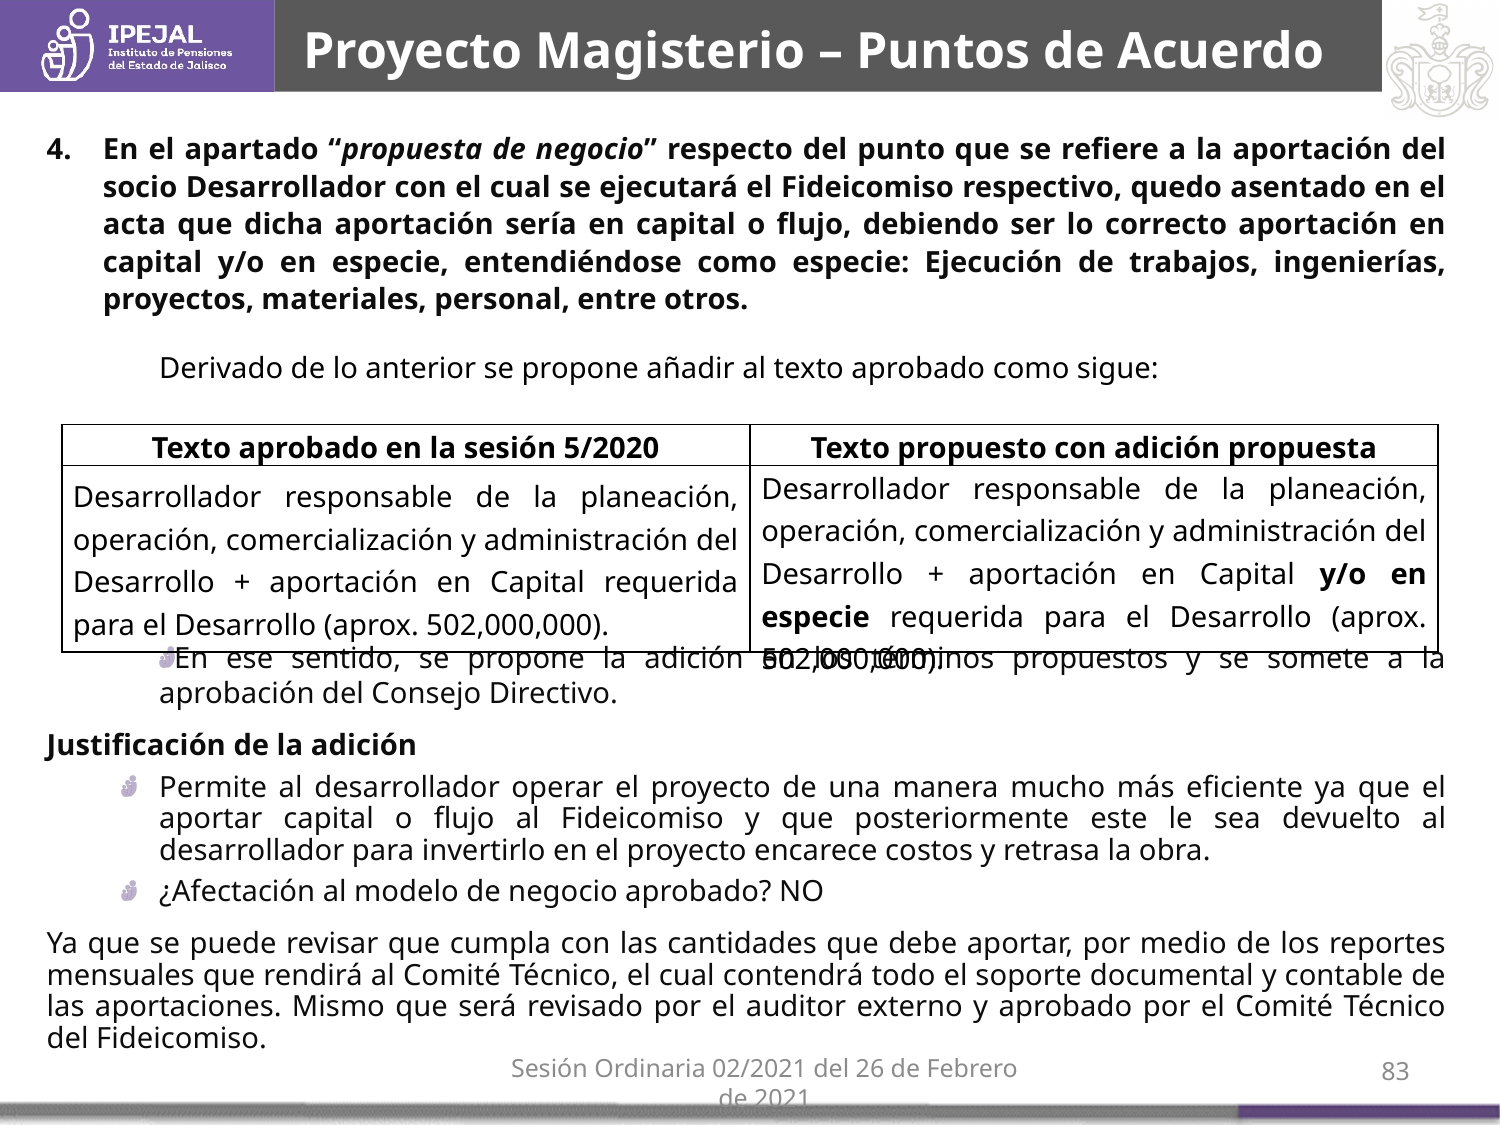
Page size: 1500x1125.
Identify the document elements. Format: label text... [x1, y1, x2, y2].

picture [121, 775, 137, 797]
picture [121, 880, 137, 901]
list Proyecto Magisterio – Puntos de Acuerdo [288, 17, 1463, 87]
picture [0, 1096, 1500, 1125]
table_header Texto aprobado en la sesión 5/2020 [63, 425, 749, 465]
picture [159, 653, 175, 668]
picture [0, 0, 275, 92]
slide_number 82 [1074, 1063, 1425, 1103]
table_header Texto propuesto con adición propuesta [751, 425, 1437, 465]
list En el apartado “propuesta de negocio” respecto del punto que se refiere a la aportación del socio Desarrollador con el cual se ejecutará el Fideicomiso respectivo, quedo asentado en el acta que dicha aportación sería en capital o flujo, debiendo ser lo correcto aportación en capital y/o en especie, entendiéndose como especie: Ejecución de trabajos, ingenierías, proyectos, materiales, personal, entre otros. Derivado de lo anterior se propone añadir al texto aprobado como sigue: En ese sentido, se propone la adición en los términos propuestos y se somete a la aprobación del Consejo Directivo. Justificación de la adición Permite al desarrollador operar el proyecto de una manera mucho más eficiente ya que el aportar capital o flujo al Fideicomiso y que posteriormente este le sea devuelto al desarrollador para invertirlo en el proyecto encarece costos y retrasa la obra. ¿Afectación al modelo de negocio aprobado? NO Ya que se puede revisar que cumpla con las cantidades que debe aportar, por medio de los reportes mensuales que rendirá al Comité Técnico, el cual contendrá todo el soporte documental y contable de las aportaciones. Mismo que será revisado por el auditor externo y aprobado por el Comité Técnico del Fideicomiso. [31, 120, 1463, 1063]
table_cell Desarrollador responsable de la planeación, operación, comercialización y administración del Desarrollo + aportación en Capital y/o en especie requerida para el Desarrollo (aprox. 502,000,000). [751, 466, 1437, 651]
text_box Sesión Ordinaria 02/2021 del 26 de Febrero de 2021 [483, 1052, 1046, 1113]
table_cell Desarrollador responsable de la planeación, operación, comercialización y administración del Desarrollo + aportación en Capital requerida para el Desarrollo (aprox. 502,000,000). [63, 466, 749, 651]
